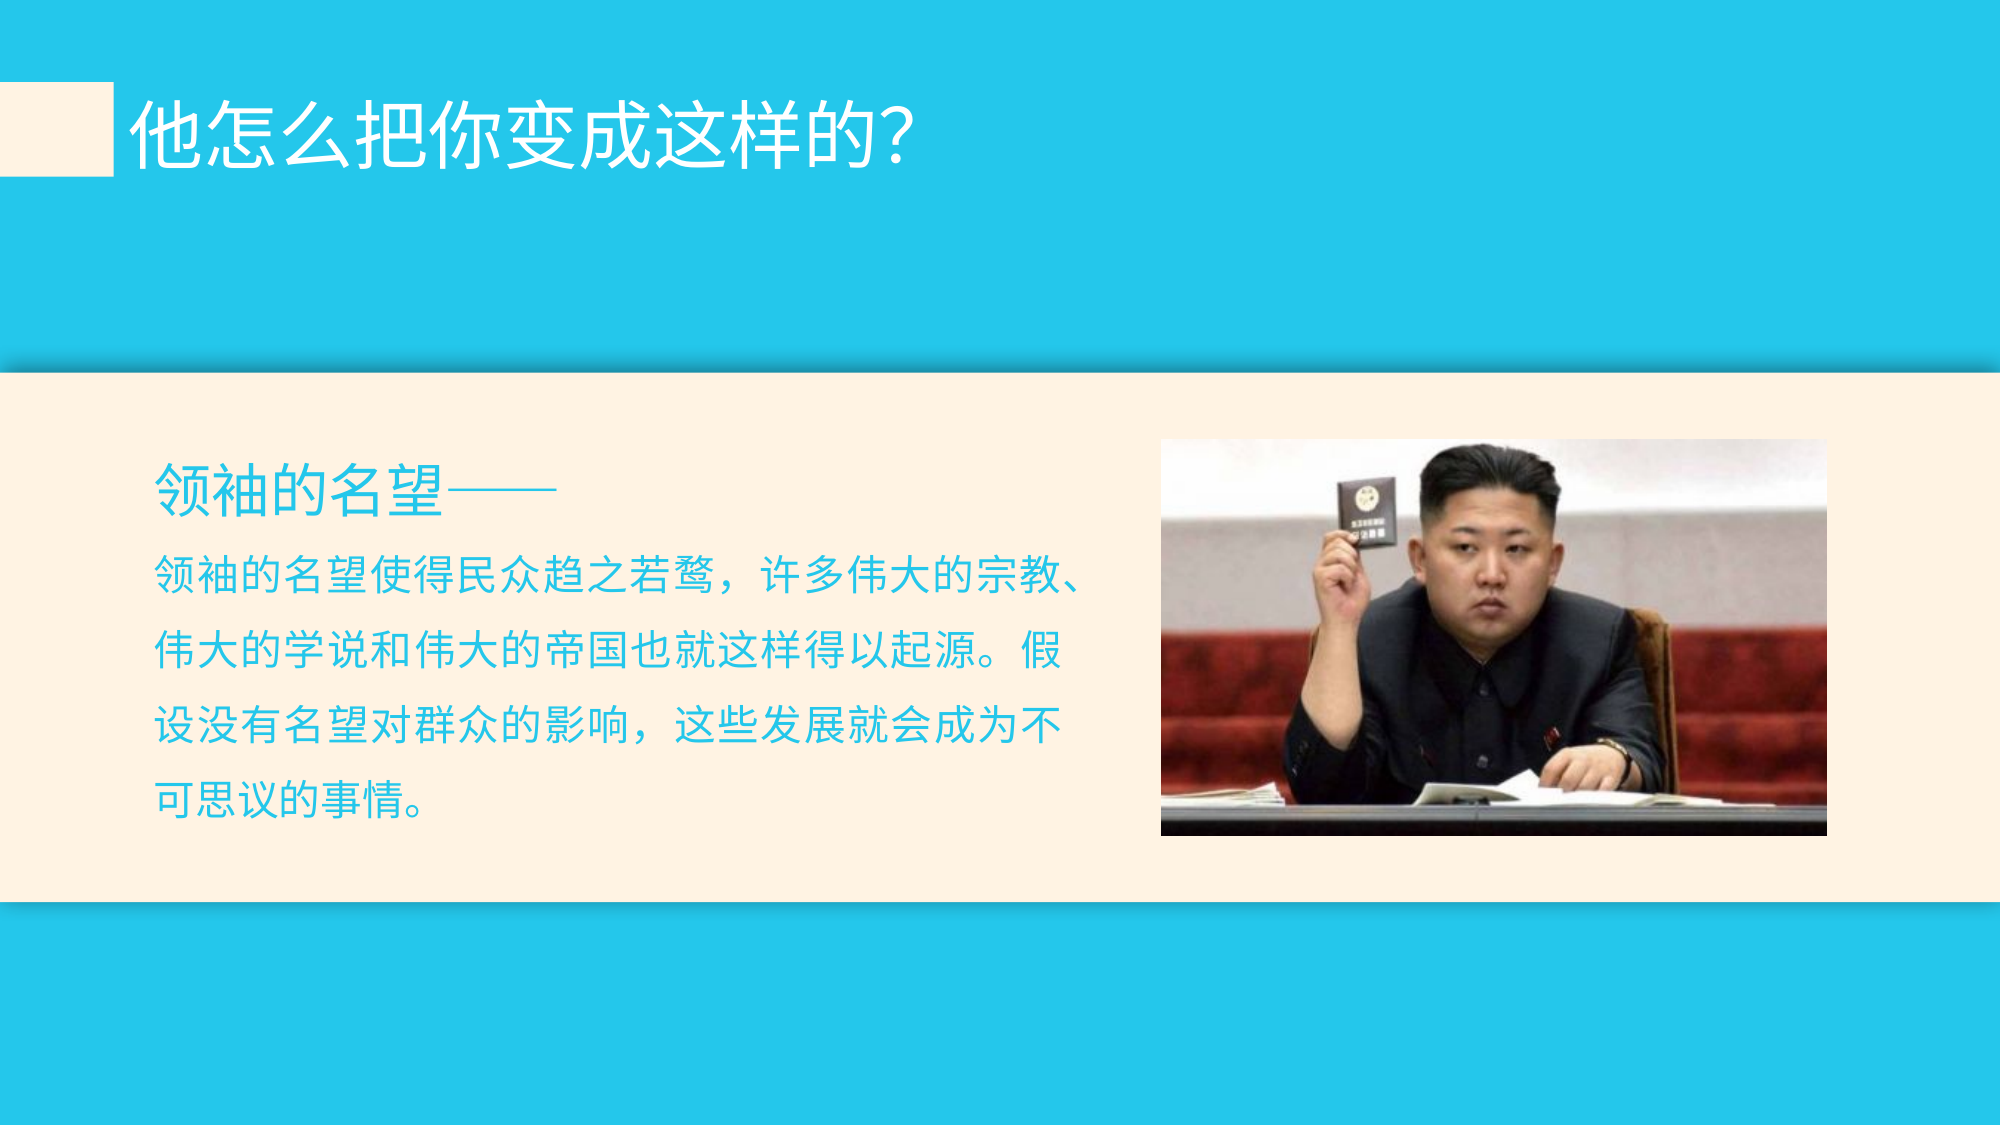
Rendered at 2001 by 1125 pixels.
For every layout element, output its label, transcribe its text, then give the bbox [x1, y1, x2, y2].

text_box [0, 372, 2000, 903]
text_box [0, 81, 113, 178]
text_box 领袖的名望—— 领袖的名望使得民众趋之若鹜，许多伟大的宗教、伟大的学说和伟大的帝国也就这样得以起源。假设没有名望对群众的影响，这些发展就会成为不可思议的事情。 [139, 411, 1078, 832]
picture [1161, 439, 1827, 836]
text_box 他怎么把你变成这样的？ [113, 81, 1004, 187]
